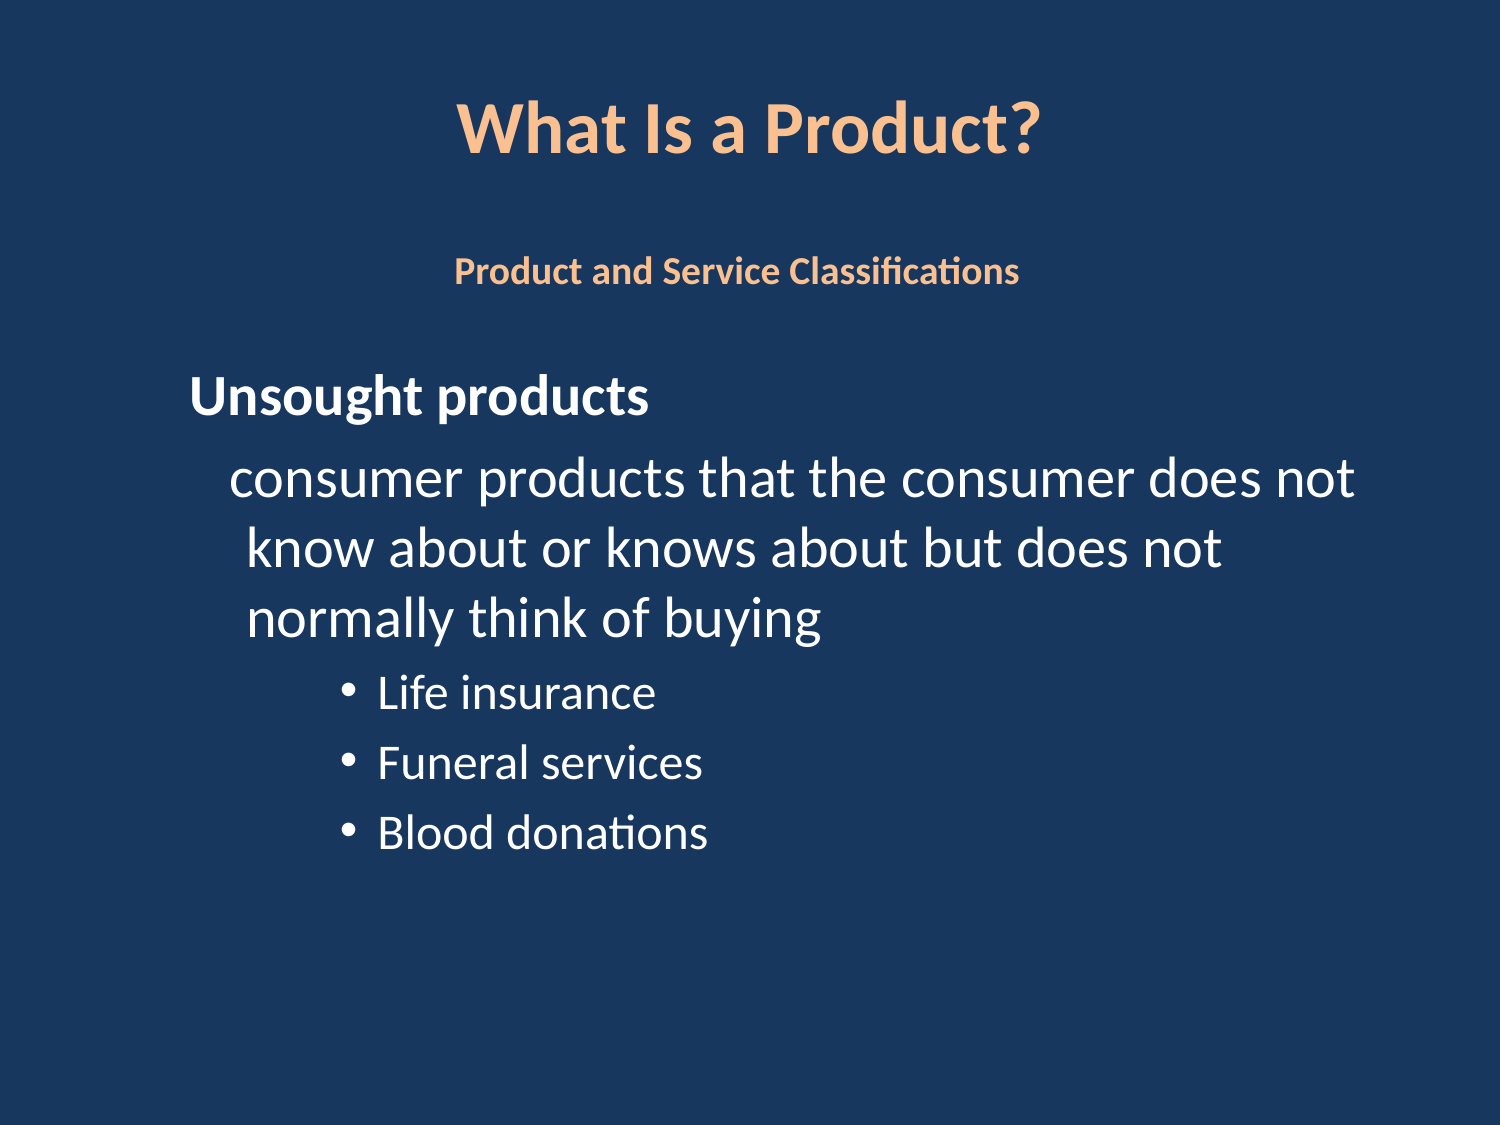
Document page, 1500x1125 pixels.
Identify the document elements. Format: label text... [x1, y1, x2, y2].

list Unsought products consumer products that the consumer does not know about or knows about but does not normally think of buying Life insurance Funeral services Blood donations [174, 350, 1450, 925]
title What Is a Product? [112, 37, 1388, 225]
list Product and Service Classifications [150, 237, 1325, 300]
